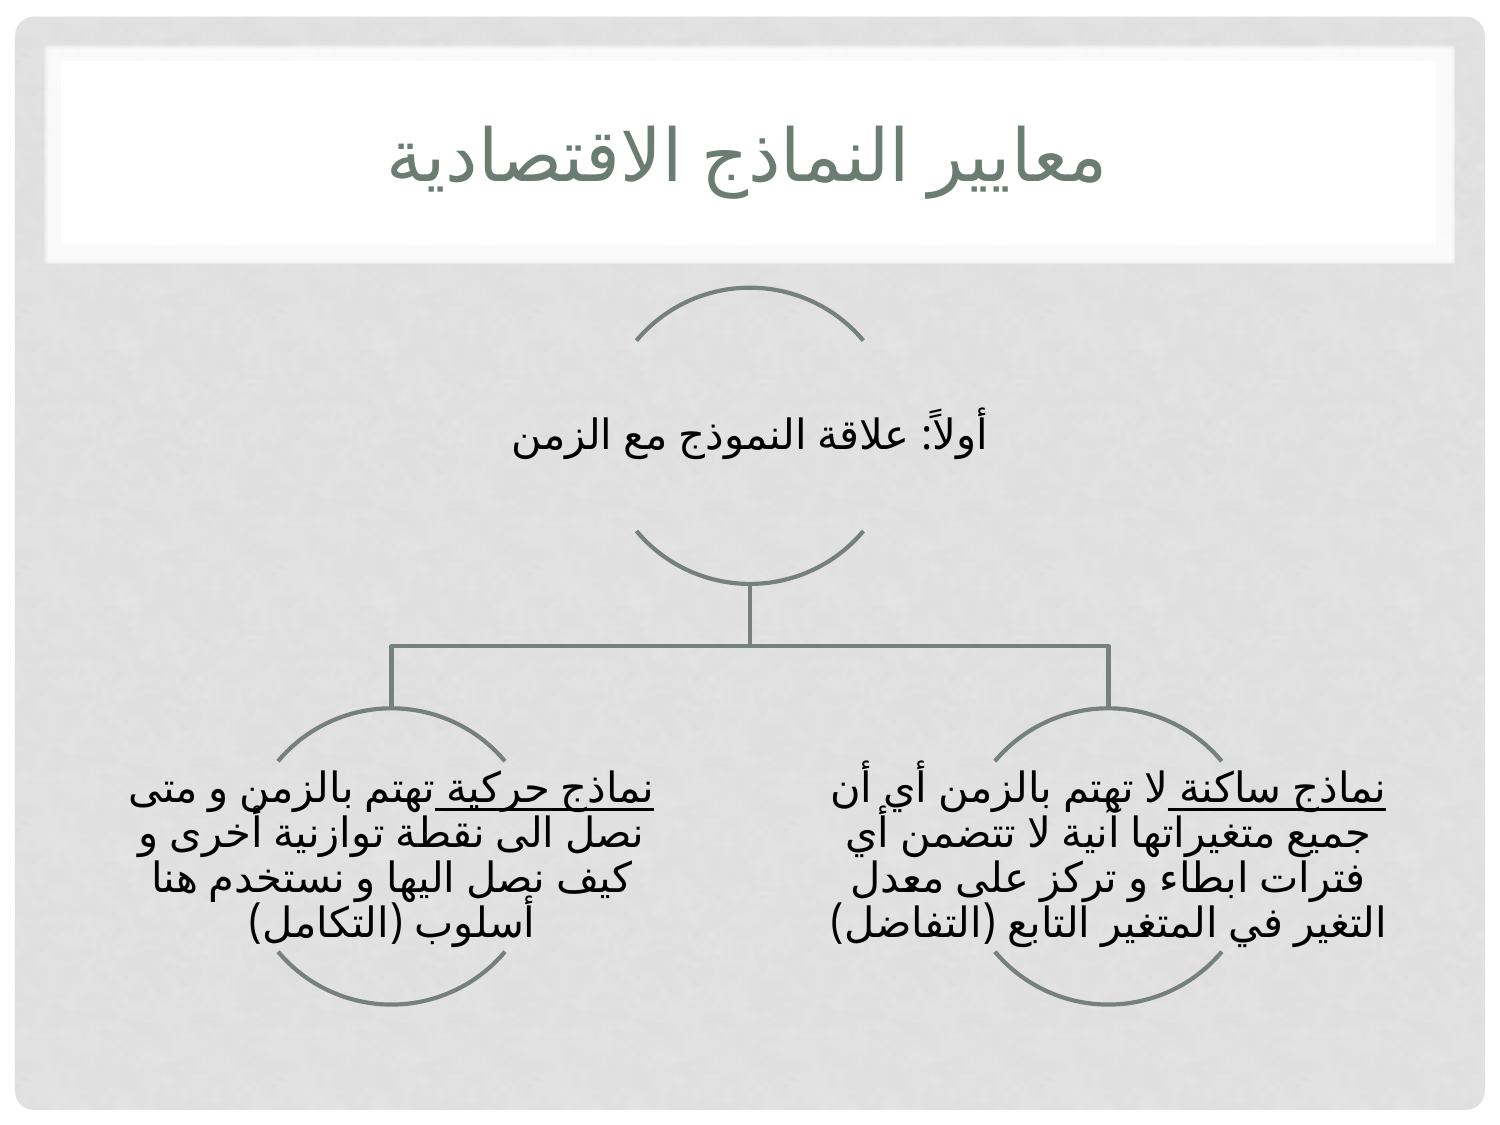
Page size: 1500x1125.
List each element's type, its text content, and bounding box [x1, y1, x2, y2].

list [74, 287, 1426, 1006]
title معايير النماذج الاقتصادية [69, 66, 1425, 238]
